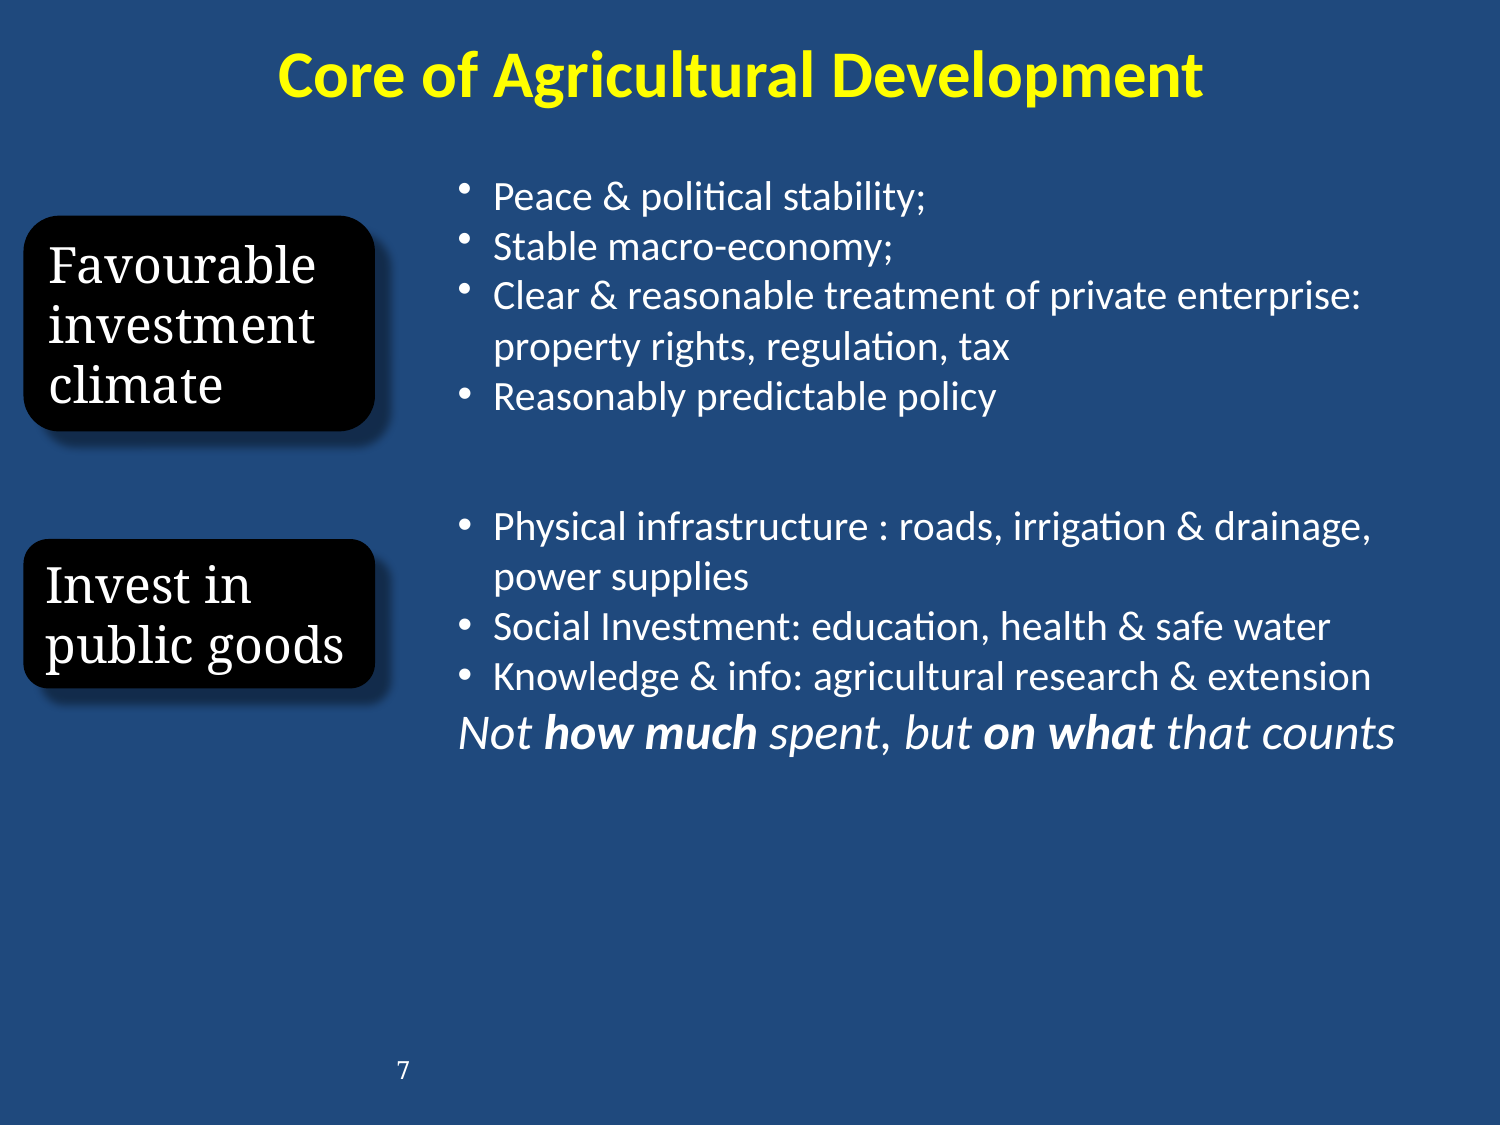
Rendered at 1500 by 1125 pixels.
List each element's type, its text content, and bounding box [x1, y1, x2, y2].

title Core of Agricultural Development [74, 44, 1426, 177]
text_box Favourable investment climate [23, 215, 376, 432]
text_box Peace & political stability; Stable macro-economy; Clear & reasonable treatment of private enterprise: property rights, regulation, tax Reasonably predictable policy [442, 160, 1451, 426]
text_box Physical infrastructure : roads, irrigation & drainage, power supplies Social Investment: education, health & safe water Knowledge & info: agricultural research & extension Not how much spent, but on what that counts [442, 491, 1475, 767]
text_box Invest in public goods [23, 538, 376, 689]
slide_number 7 [100, 1041, 426, 1102]
